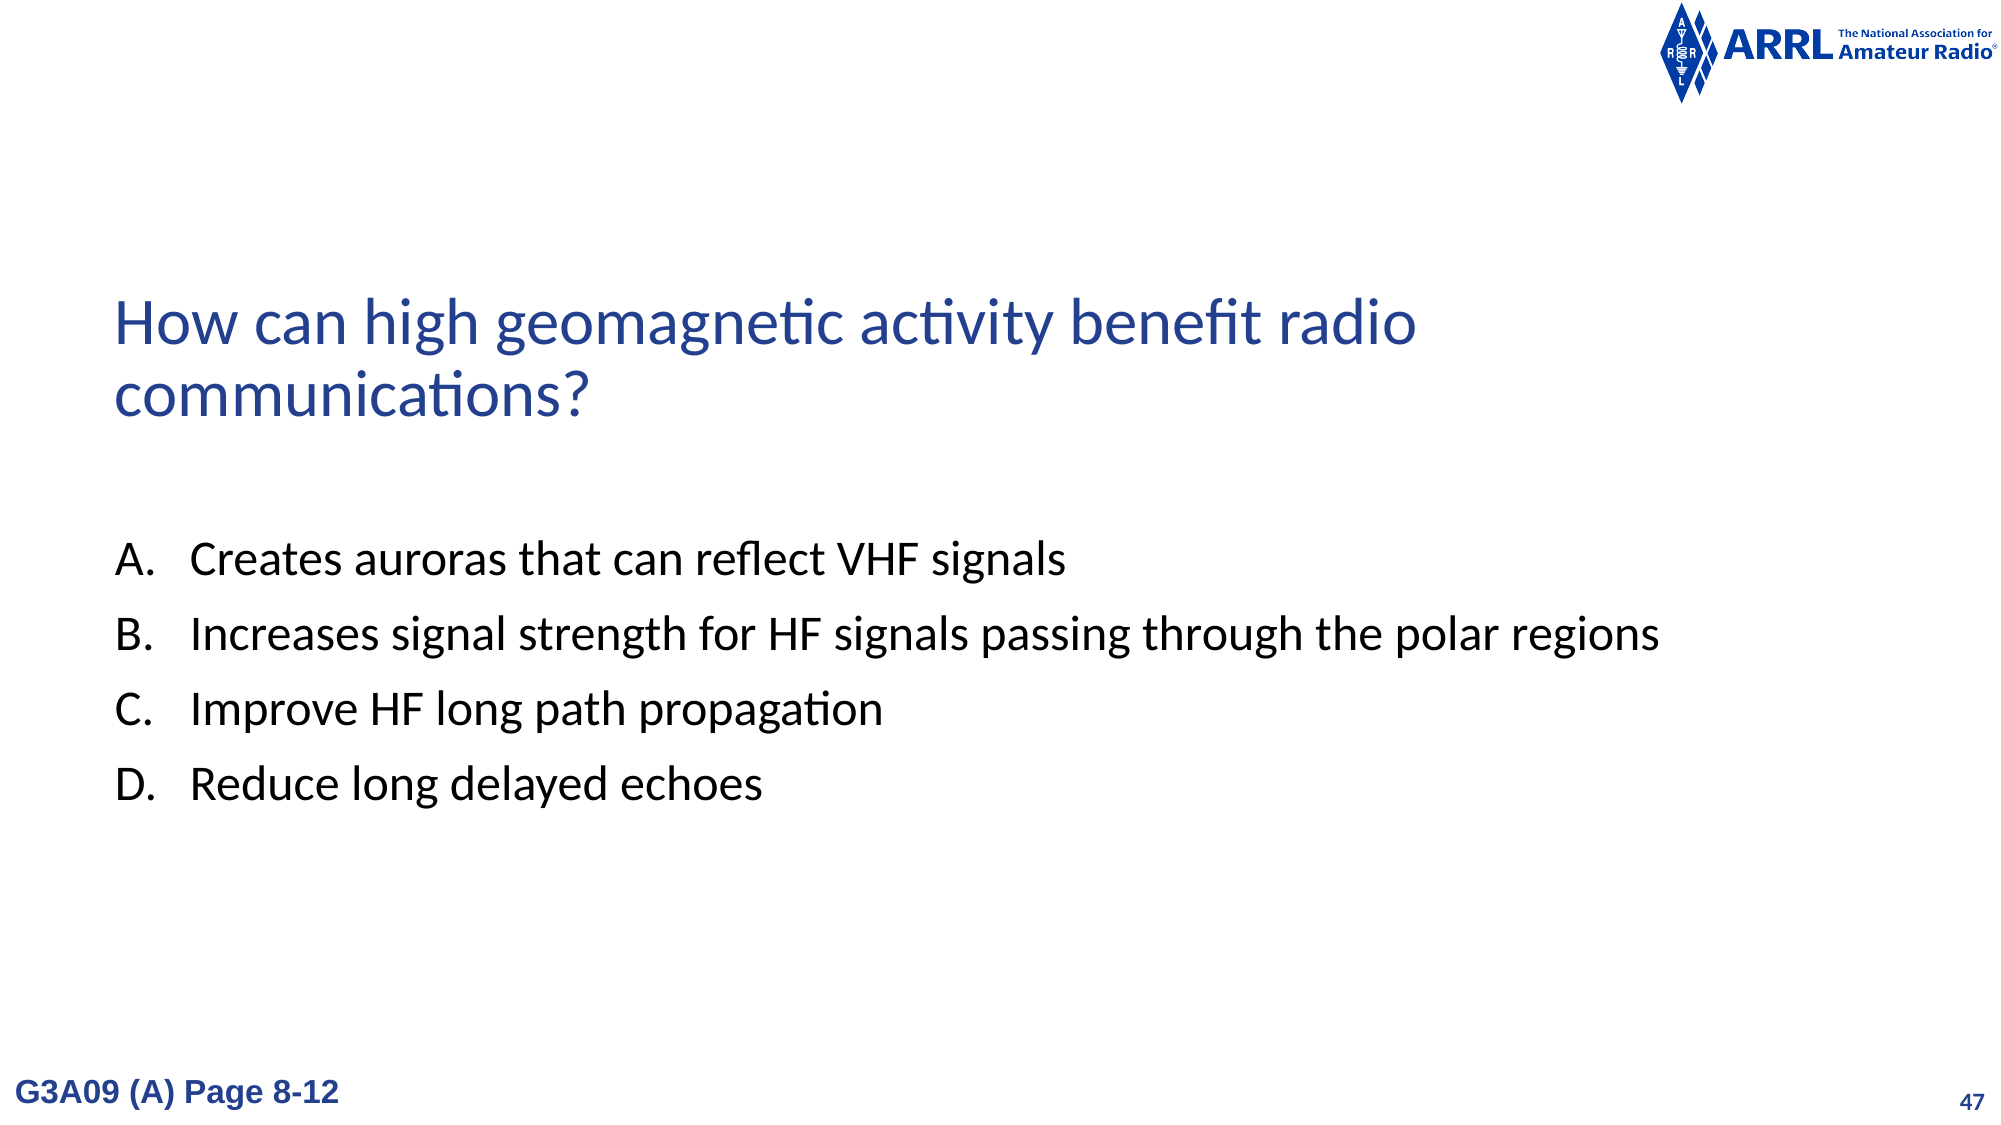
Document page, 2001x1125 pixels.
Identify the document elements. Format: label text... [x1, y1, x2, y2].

list Creates auroras that can reflect VHF signals Increases signal strength for HF signals passing through the polar regions Improve HF long path propagation Reduce long delayed echoes [99, 525, 1900, 1005]
text_box G3A09 (A) Page 8-12 [0, 1062, 1313, 1118]
title How can high geomagnetic activity benefit radio communications? [99, 249, 1900, 468]
picture [1658, 0, 1999, 106]
text_box 47 [1875, 1077, 2000, 1123]
